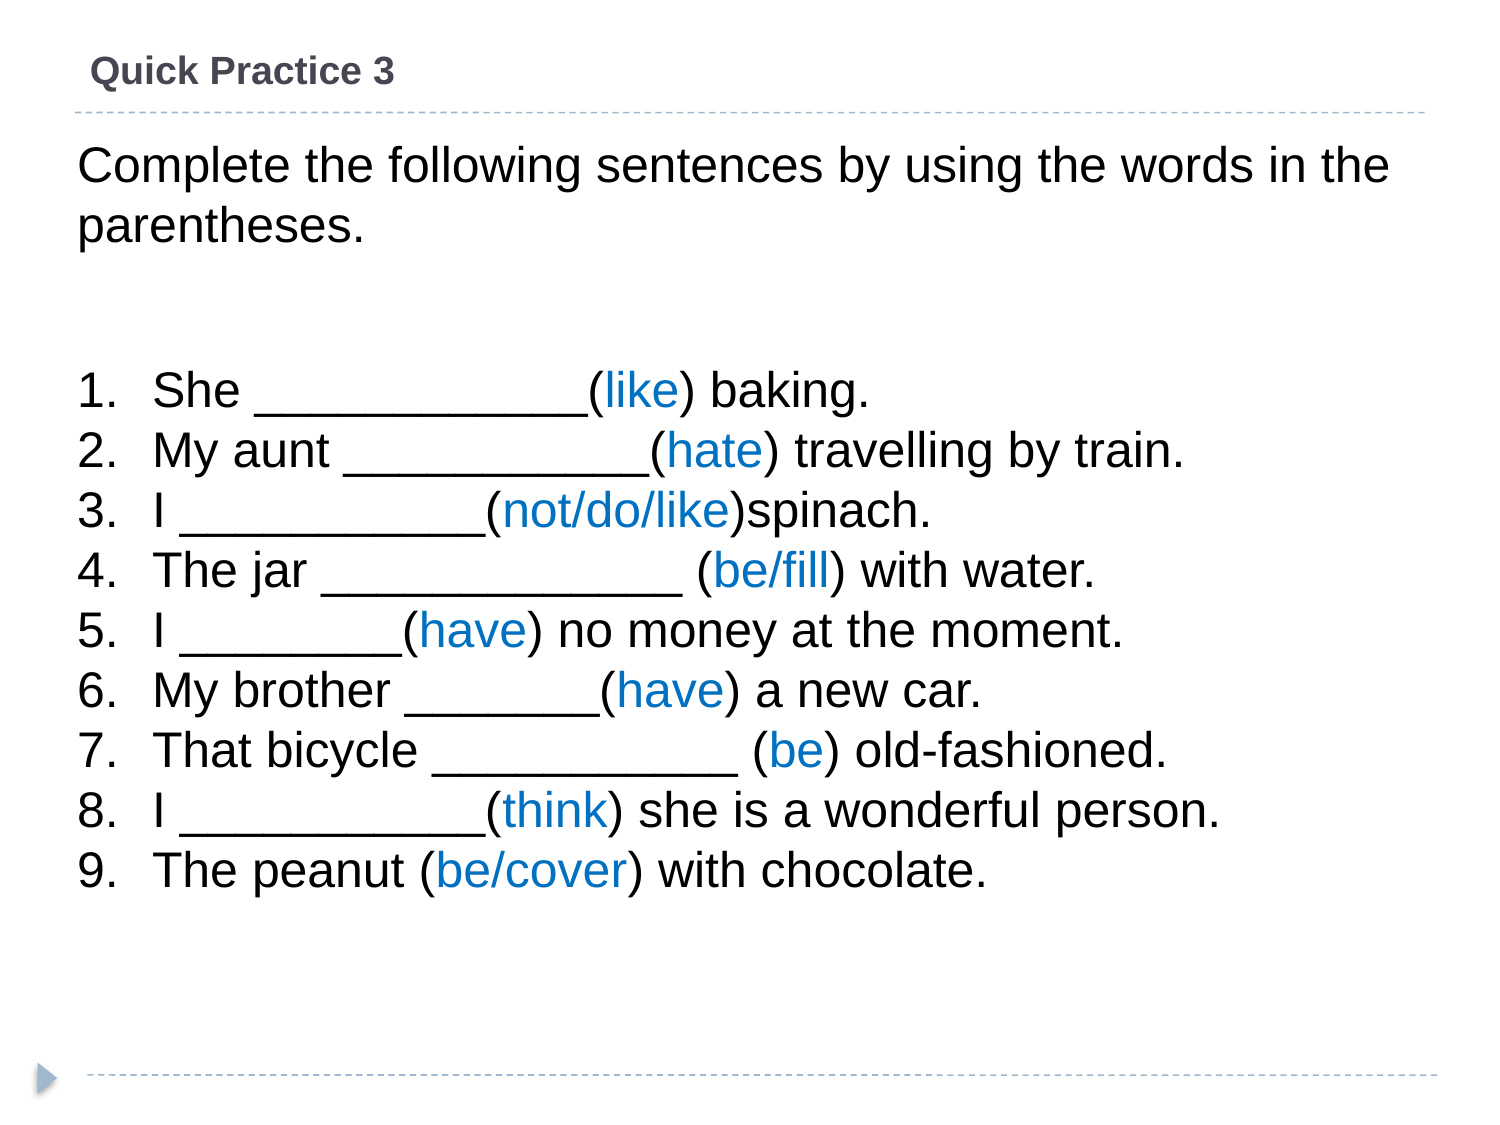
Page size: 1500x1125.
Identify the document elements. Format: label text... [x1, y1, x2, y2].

text_box Complete the following sentences by using the words in the parentheses. She ____________(like) baking. My aunt ___________(hate) travelling by train. I ___________(not/do/like)spinach. The jar _____________ (be/fill) with water. I ________(have) no money at the moment. My brother _______(have) a new car. That bicycle ___________ (be) old-fashioned. I ___________(think) she is a wonderful person. The peanut (be/cover) with chocolate. [62, 124, 1425, 905]
title Quick Practice 3 [75, 37, 1425, 100]
